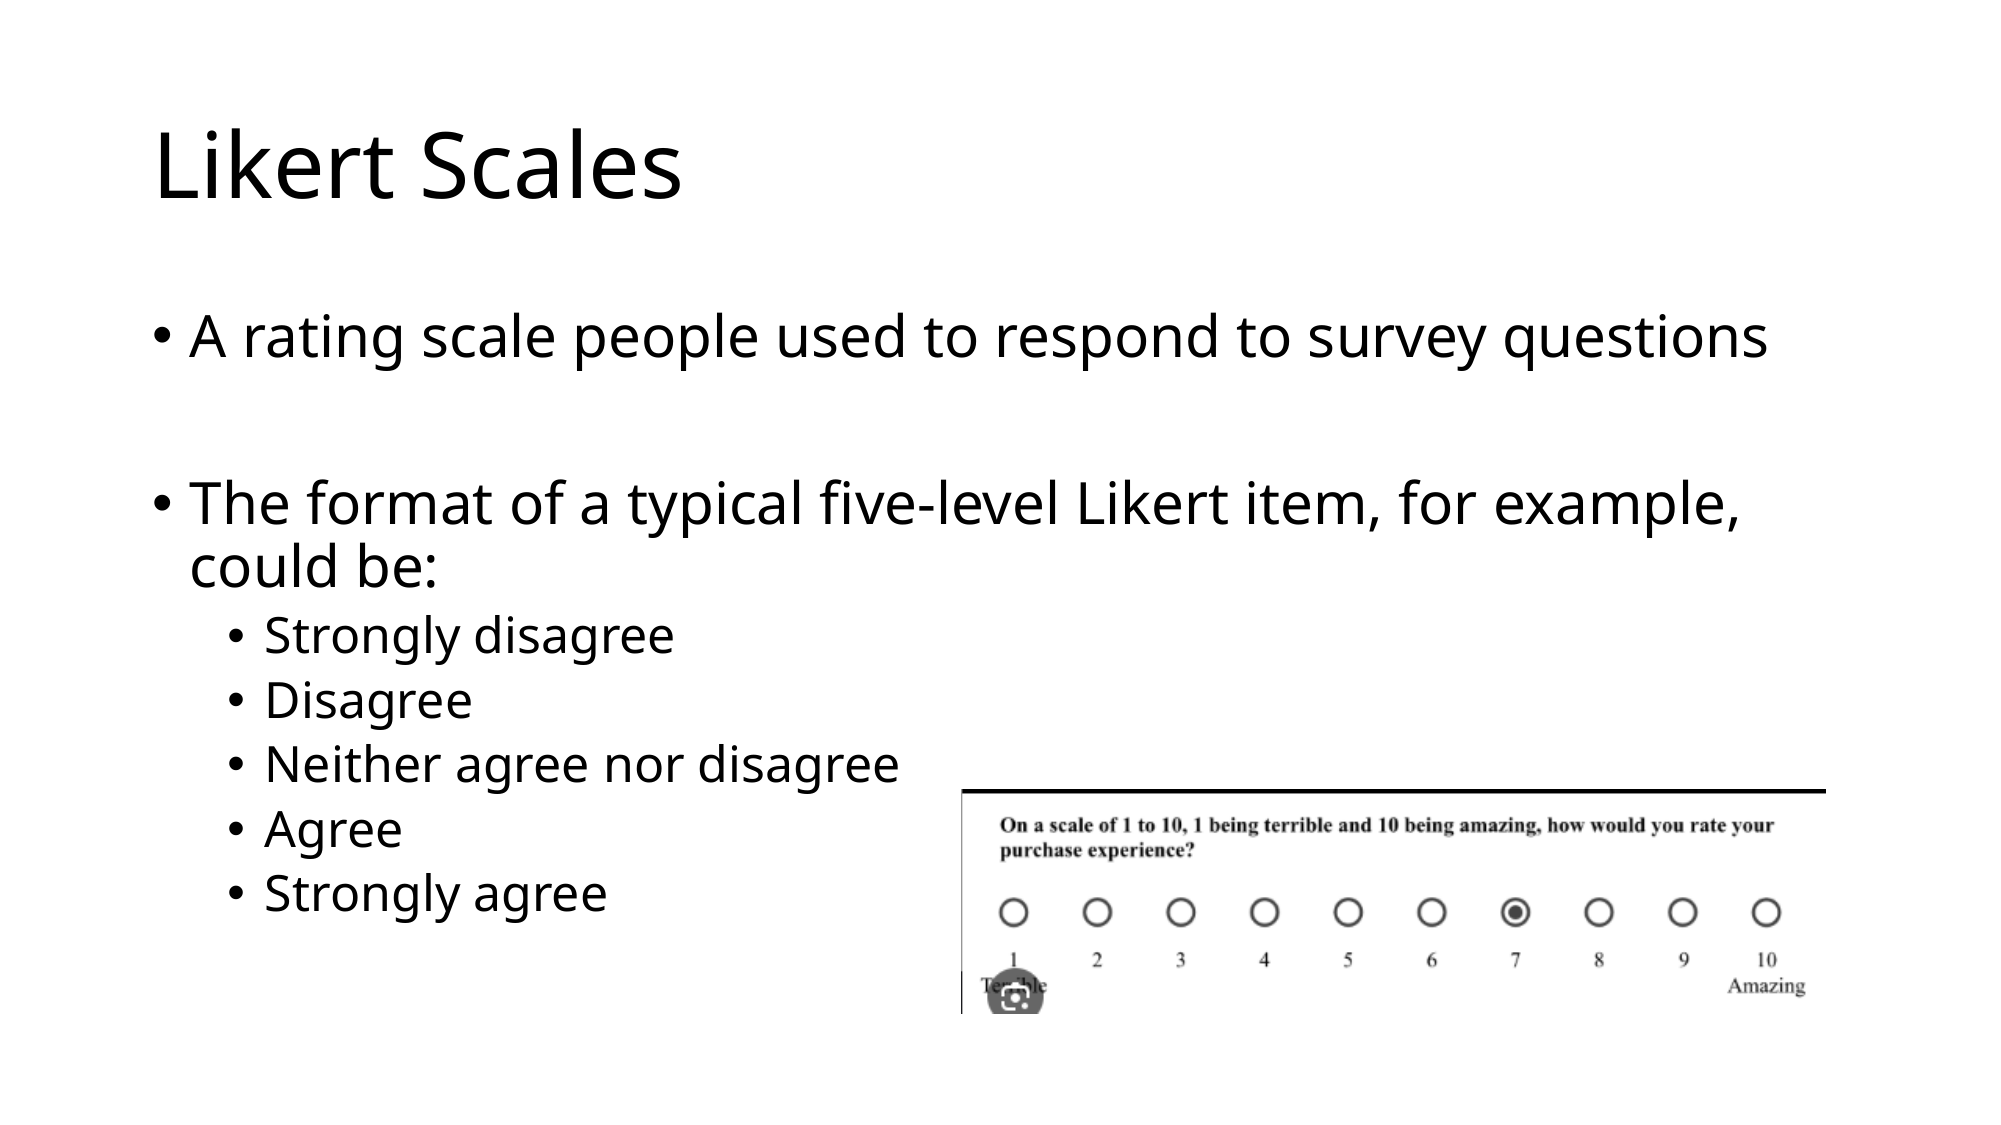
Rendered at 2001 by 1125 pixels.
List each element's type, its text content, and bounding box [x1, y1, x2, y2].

list A rating scale people used to respond to survey questions The format of a typical five-level Likert item, for example, could be: Strongly disagree Disagree Neither agree nor disagree Agree Strongly agree [137, 299, 1863, 1014]
picture [961, 789, 1827, 1014]
title Likert Scales [137, 59, 1863, 278]
